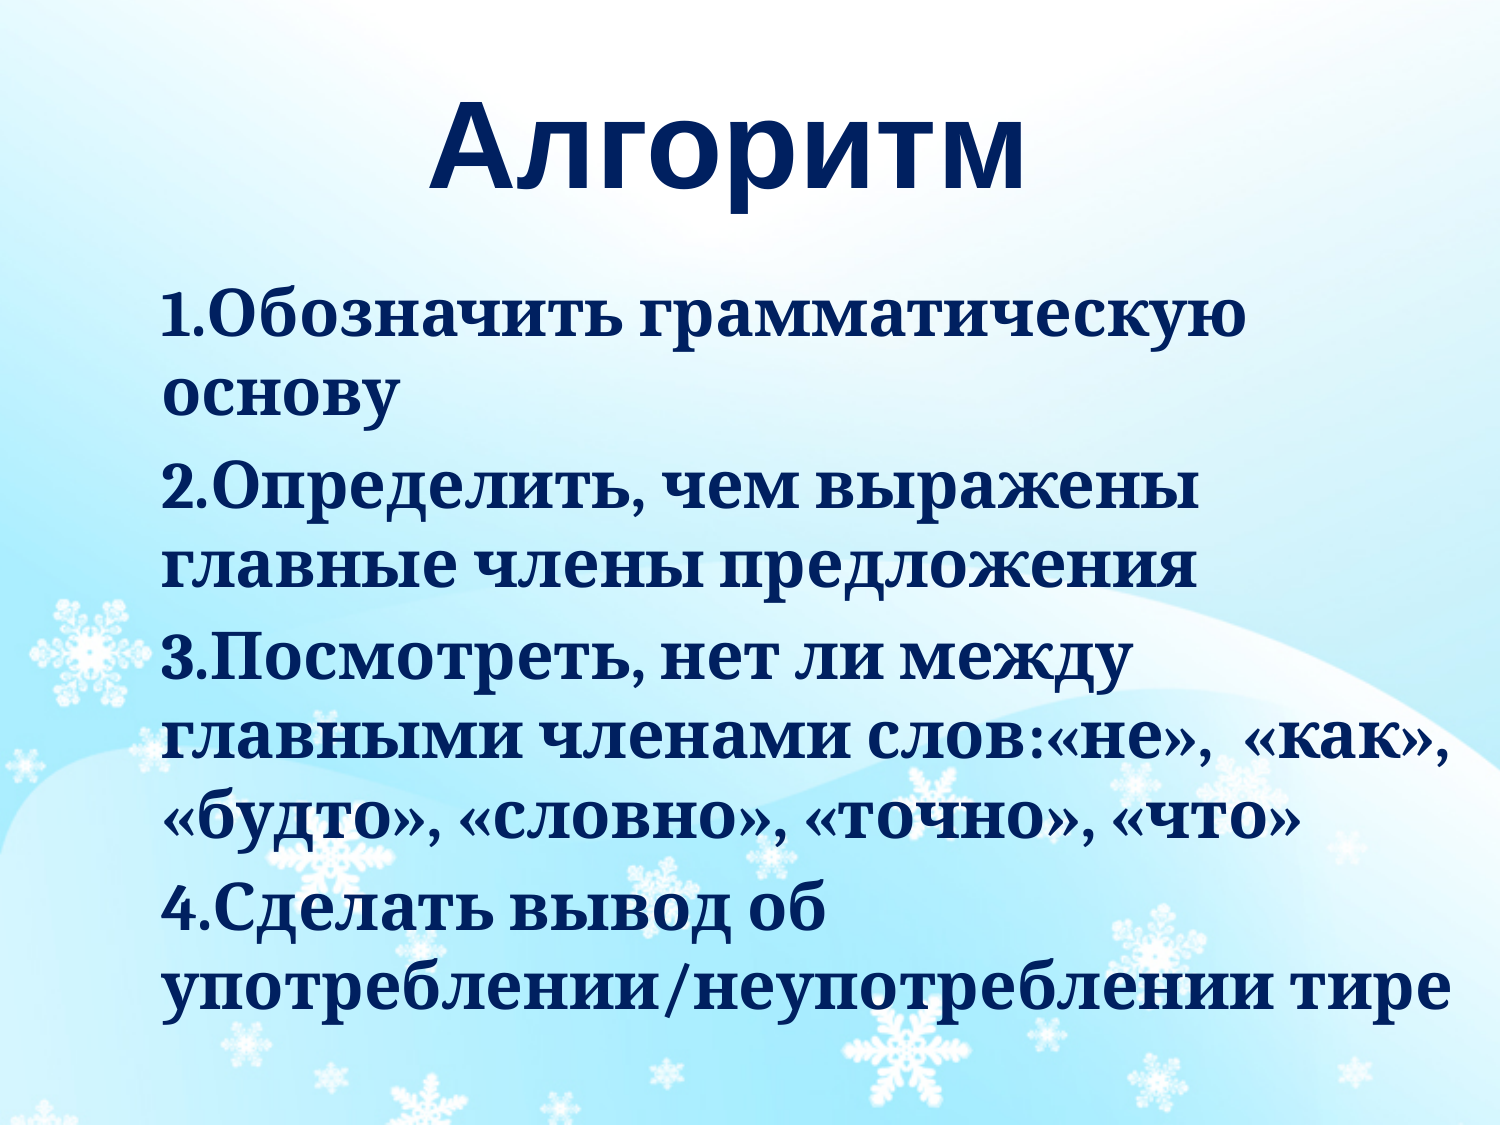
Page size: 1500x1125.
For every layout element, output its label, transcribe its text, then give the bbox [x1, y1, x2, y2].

list 1.Обозначить грамматическую основу 2.Определить, чем выражены главные члены предложения 3.Посмотреть, нет ли между главными членами слов:«не», «как», «будто», «словно», «точно», «что» 4.Сделать вывод об употреблении/неупотреблении тире [123, 263, 1500, 1036]
title Алгоритм [53, 45, 1404, 233]
picture [0, 0, 1500, 1125]
